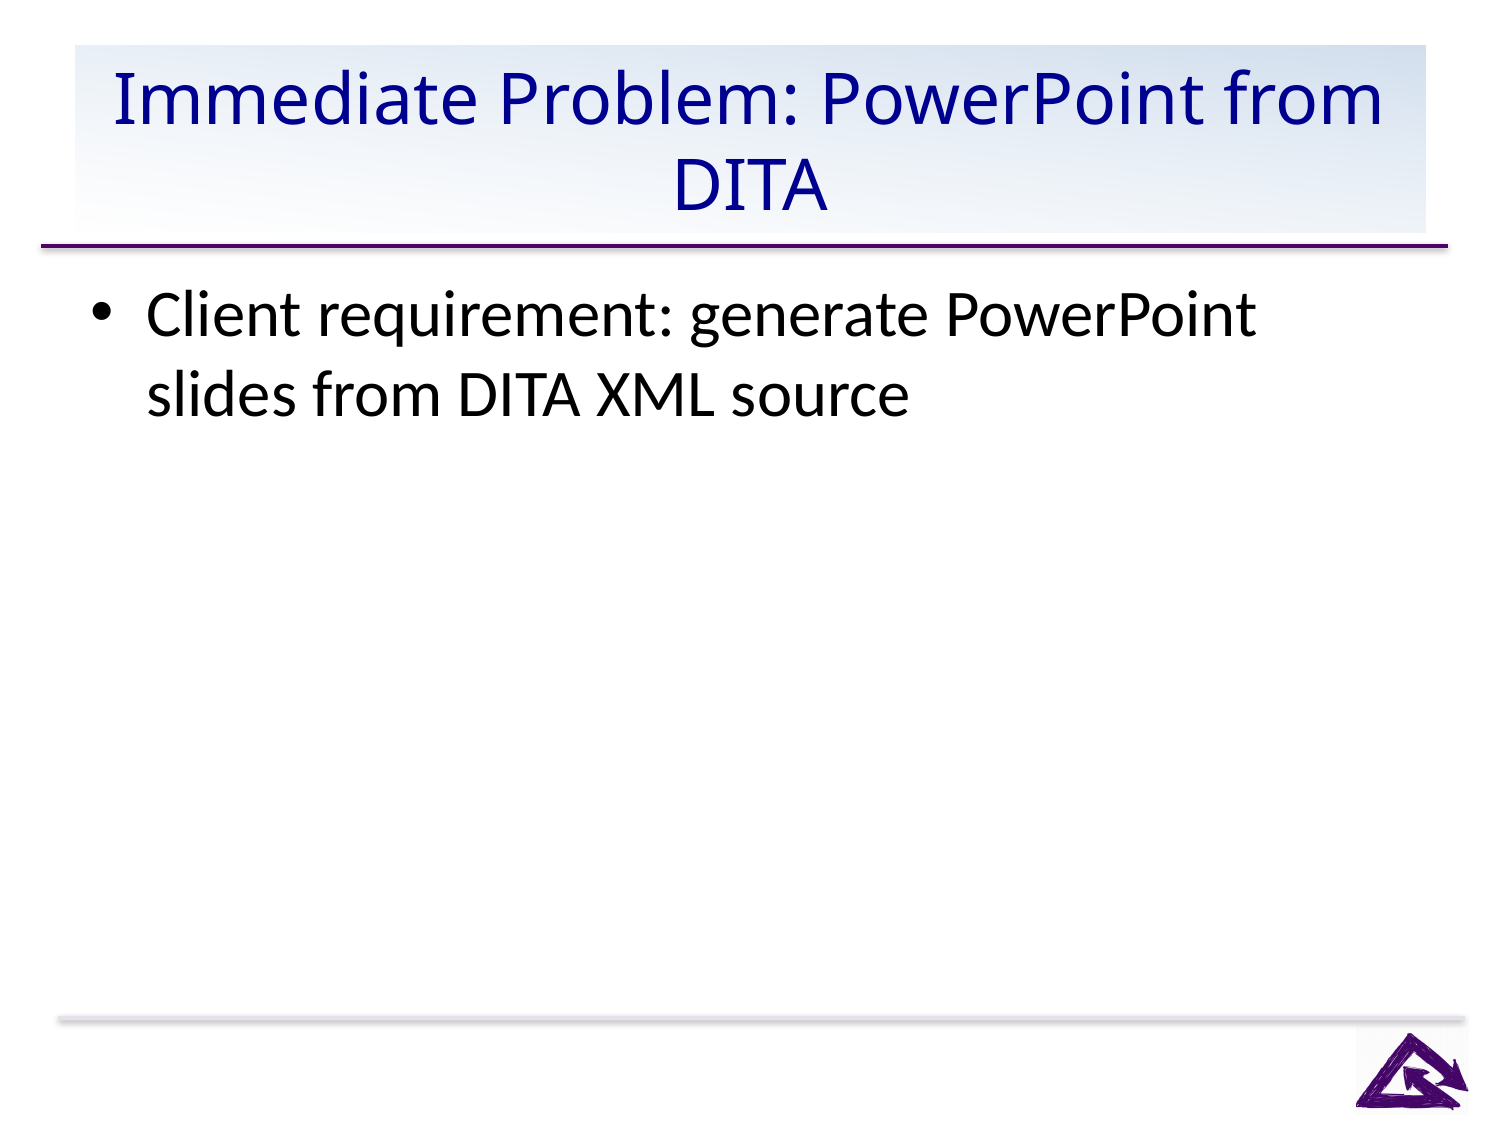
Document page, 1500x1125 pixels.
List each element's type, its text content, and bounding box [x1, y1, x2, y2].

picture [1356, 1025, 1469, 1115]
list Client requirement: generate PowerPoint slides from DITA XML source [75, 262, 1425, 1005]
title Immediate Problem: PowerPoint from DITA [75, 45, 1425, 233]
